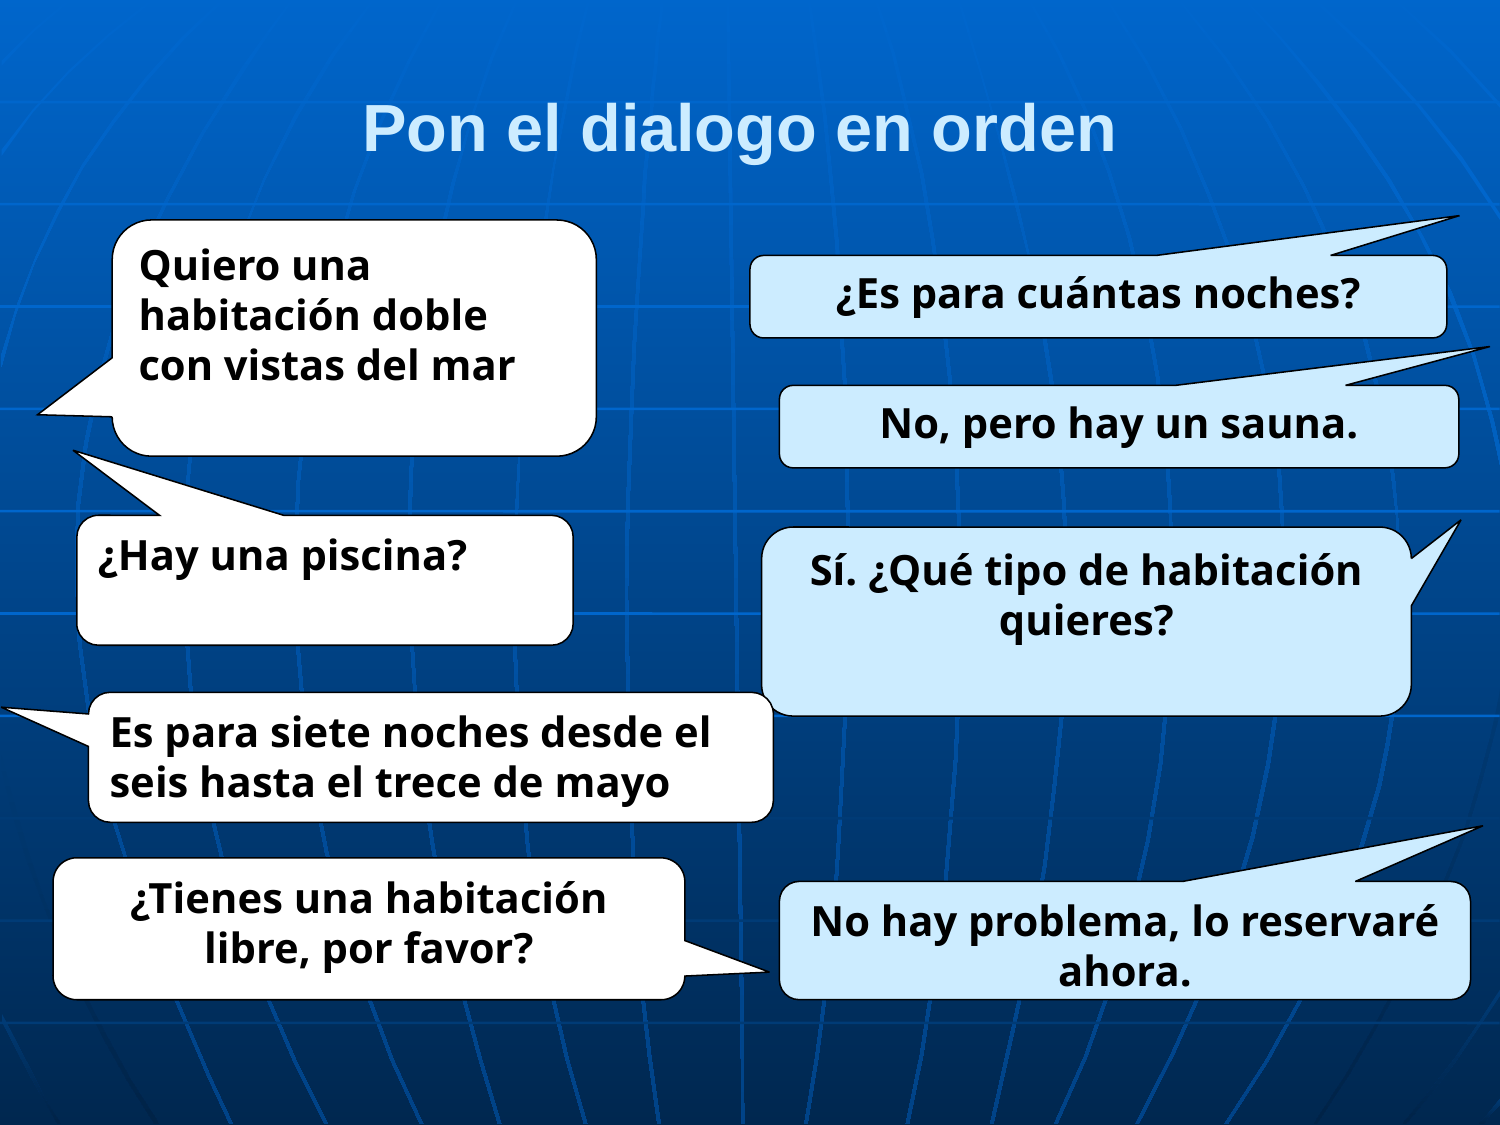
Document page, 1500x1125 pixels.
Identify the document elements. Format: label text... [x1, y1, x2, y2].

text_box Quiero una habitación doble con vistas del mar [37, 219, 597, 457]
text_box ¿Tienes una habitación libre, por favor? [53, 857, 770, 1000]
text_box Es para siete noches desde el seis hasta el trece de mayo [1, 692, 774, 823]
title Pon el dialogo en orden [64, 30, 1416, 219]
text_box No, pero hay un sauna. [779, 346, 1491, 468]
text_box ¿Hay una piscina? [72, 450, 574, 646]
text_box No hay problema, lo reservaré ahora. [779, 825, 1483, 1000]
text_box ¿Es para cuántas noches? [749, 215, 1460, 338]
text_box Sí. ¿Qué tipo de habitación quieres? [761, 519, 1462, 717]
